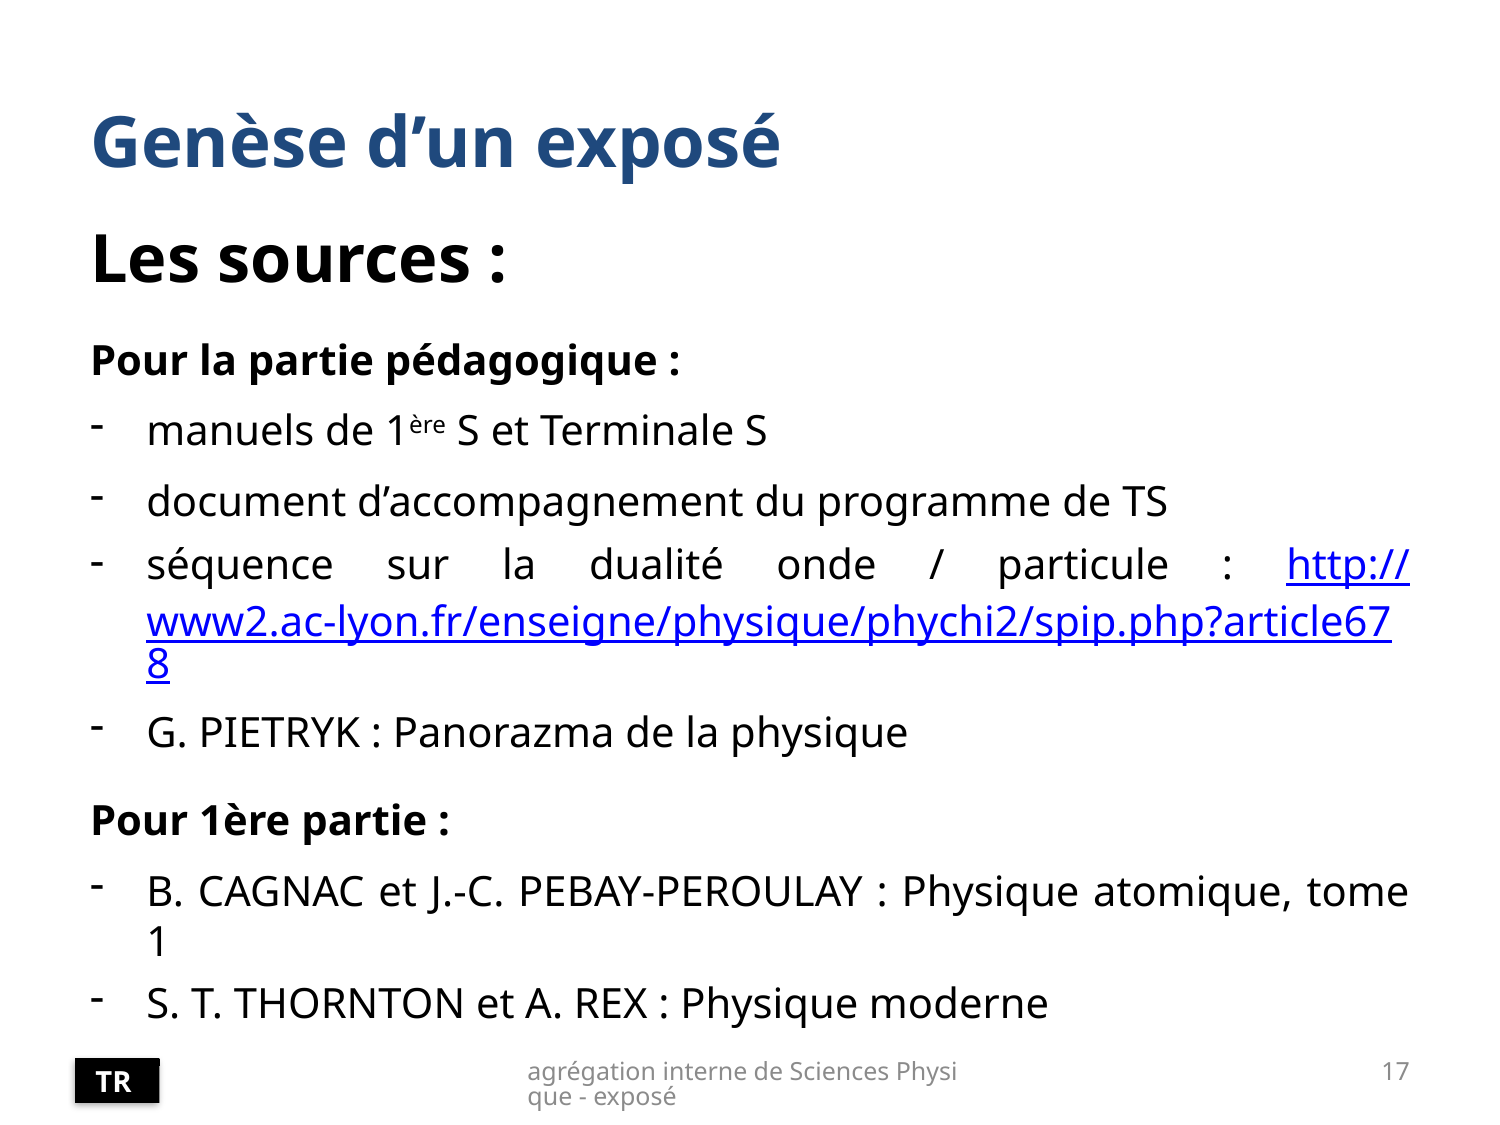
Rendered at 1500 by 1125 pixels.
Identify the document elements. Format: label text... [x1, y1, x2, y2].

title Genèse d’un exposé [75, 45, 1425, 233]
footer agrégation interne de Sciences Physique - exposé [512, 1042, 988, 1103]
slide_number TR [75, 1058, 160, 1103]
list Les sources : Pour la partie pédagogique : manuels de 1ère S et Terminale S document d’accompagnement du programme de TS séquence sur la dualité onde / particule : http://www2.ac-lyon.fr/enseigne/physique/phychi2/spip.php?article678 G. PIETRYK : Panorazma de la physique Pour 1ère partie : B. CAGNAC et J.-C. PEBAY-PEROULAY : Physique atomique, tome 1 S. T. THORNTON et A. REX : Physique moderne [75, 233, 1425, 1005]
slide_number 17 [1074, 1042, 1425, 1103]
